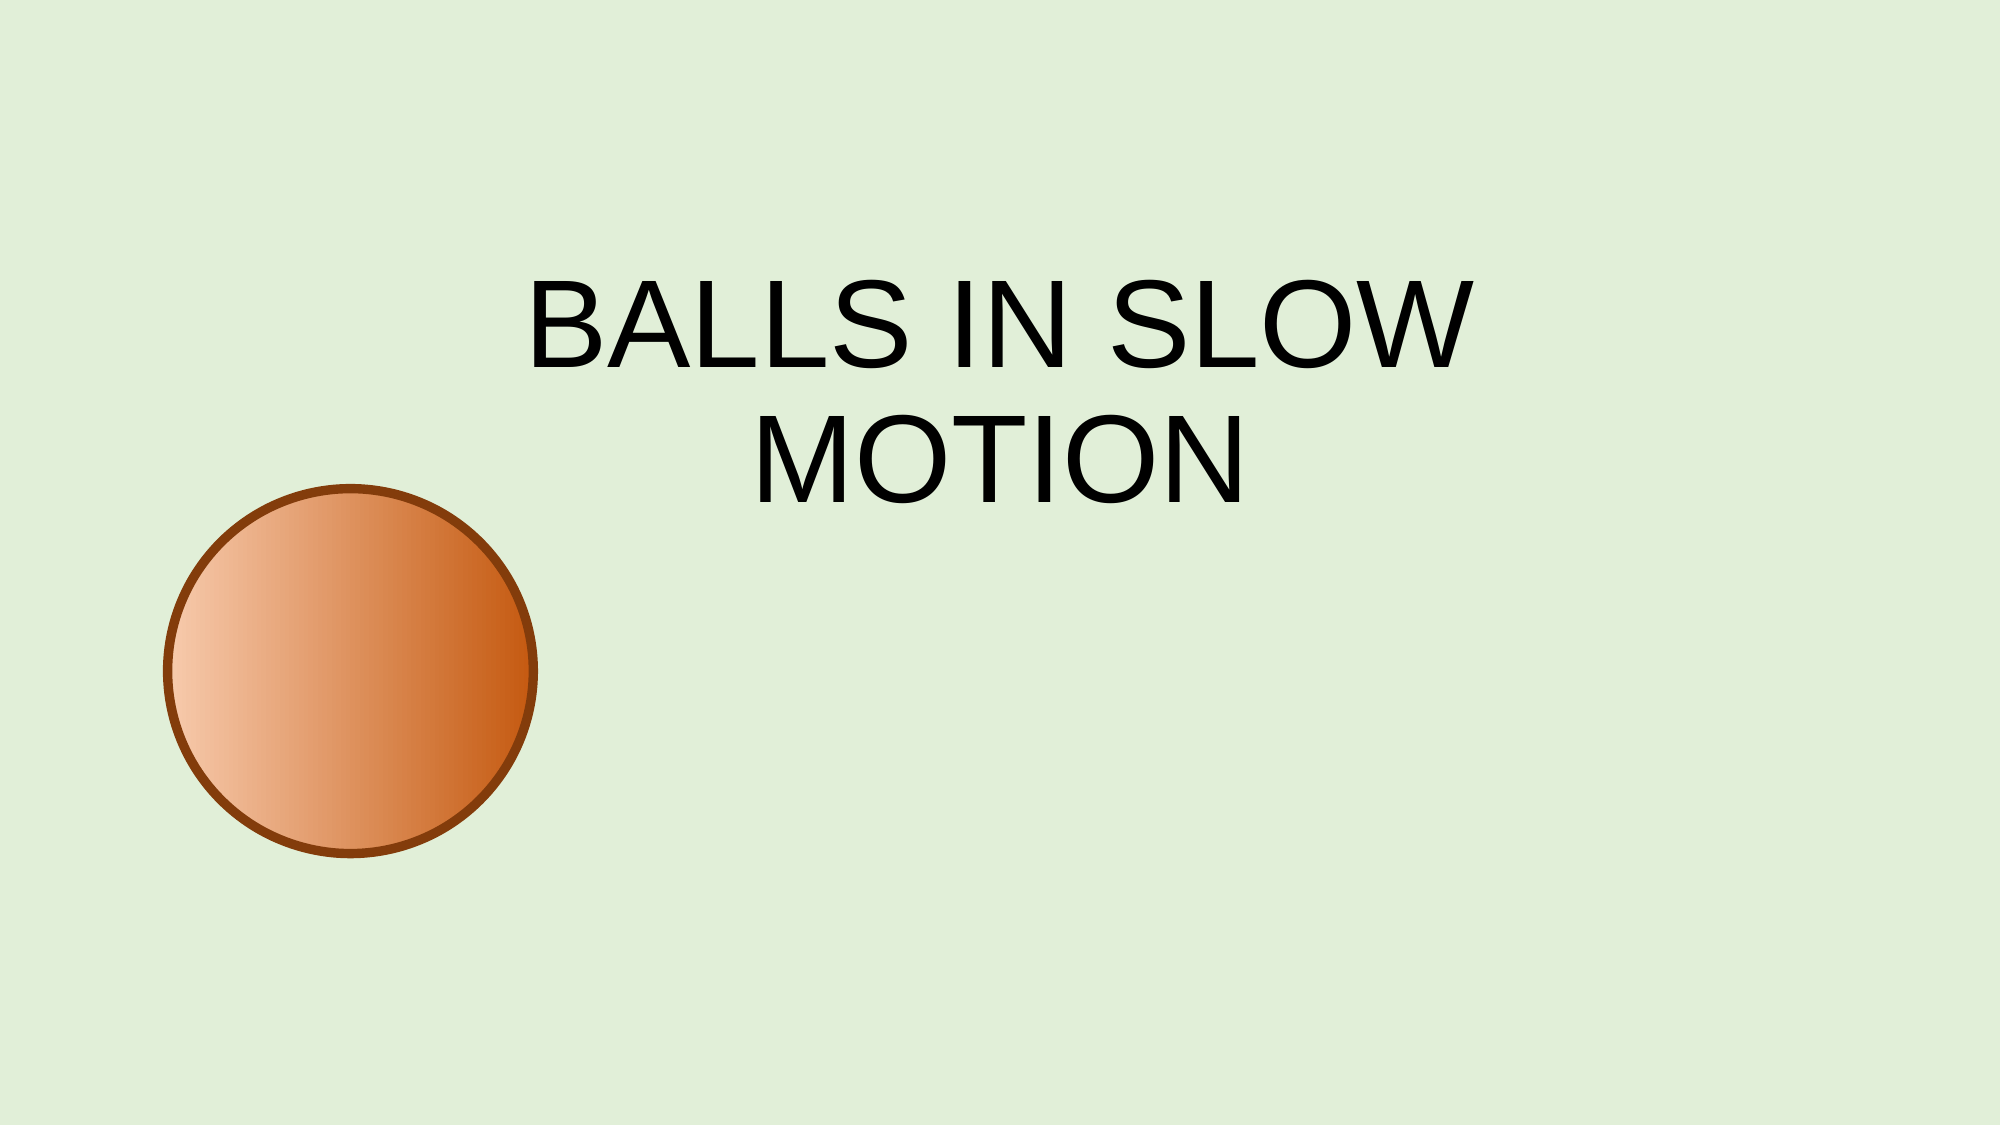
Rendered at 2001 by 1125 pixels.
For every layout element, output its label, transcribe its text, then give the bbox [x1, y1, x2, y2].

title BALLS IN SLOW MOTION [249, 145, 1750, 537]
text_box [167, 488, 534, 854]
